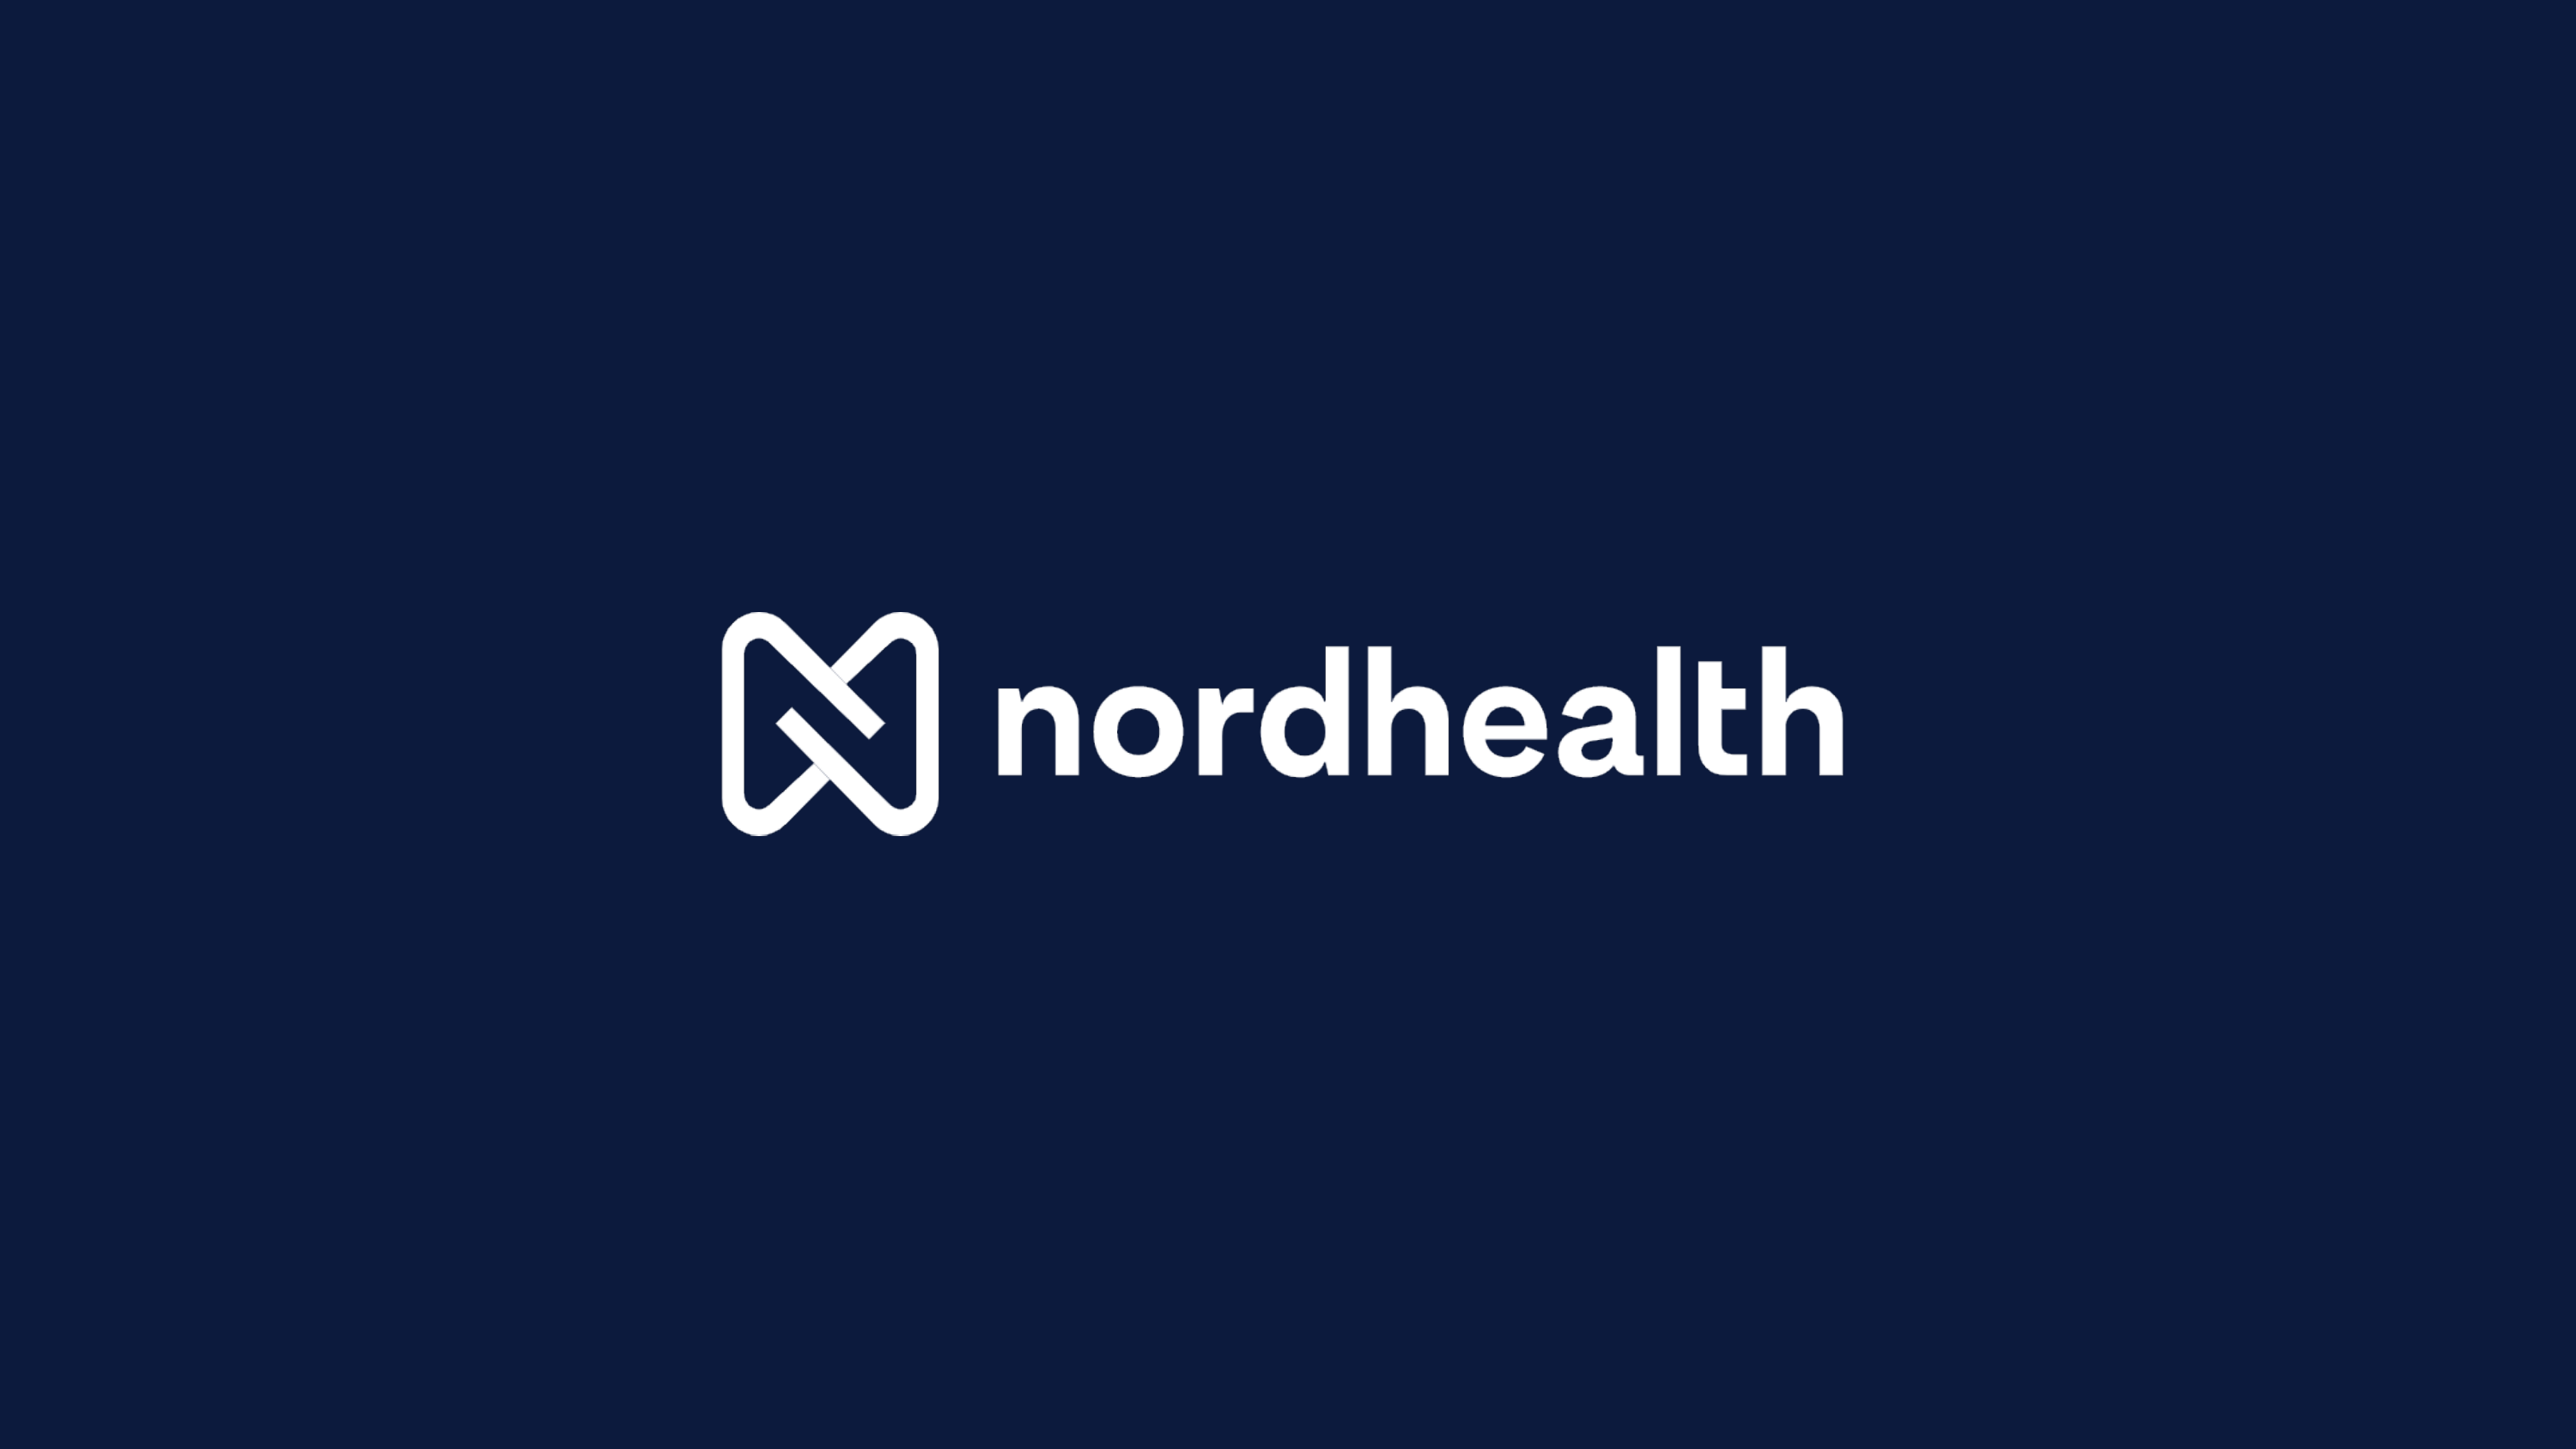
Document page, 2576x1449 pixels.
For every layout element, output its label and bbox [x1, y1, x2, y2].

picture [720, 612, 1856, 836]
